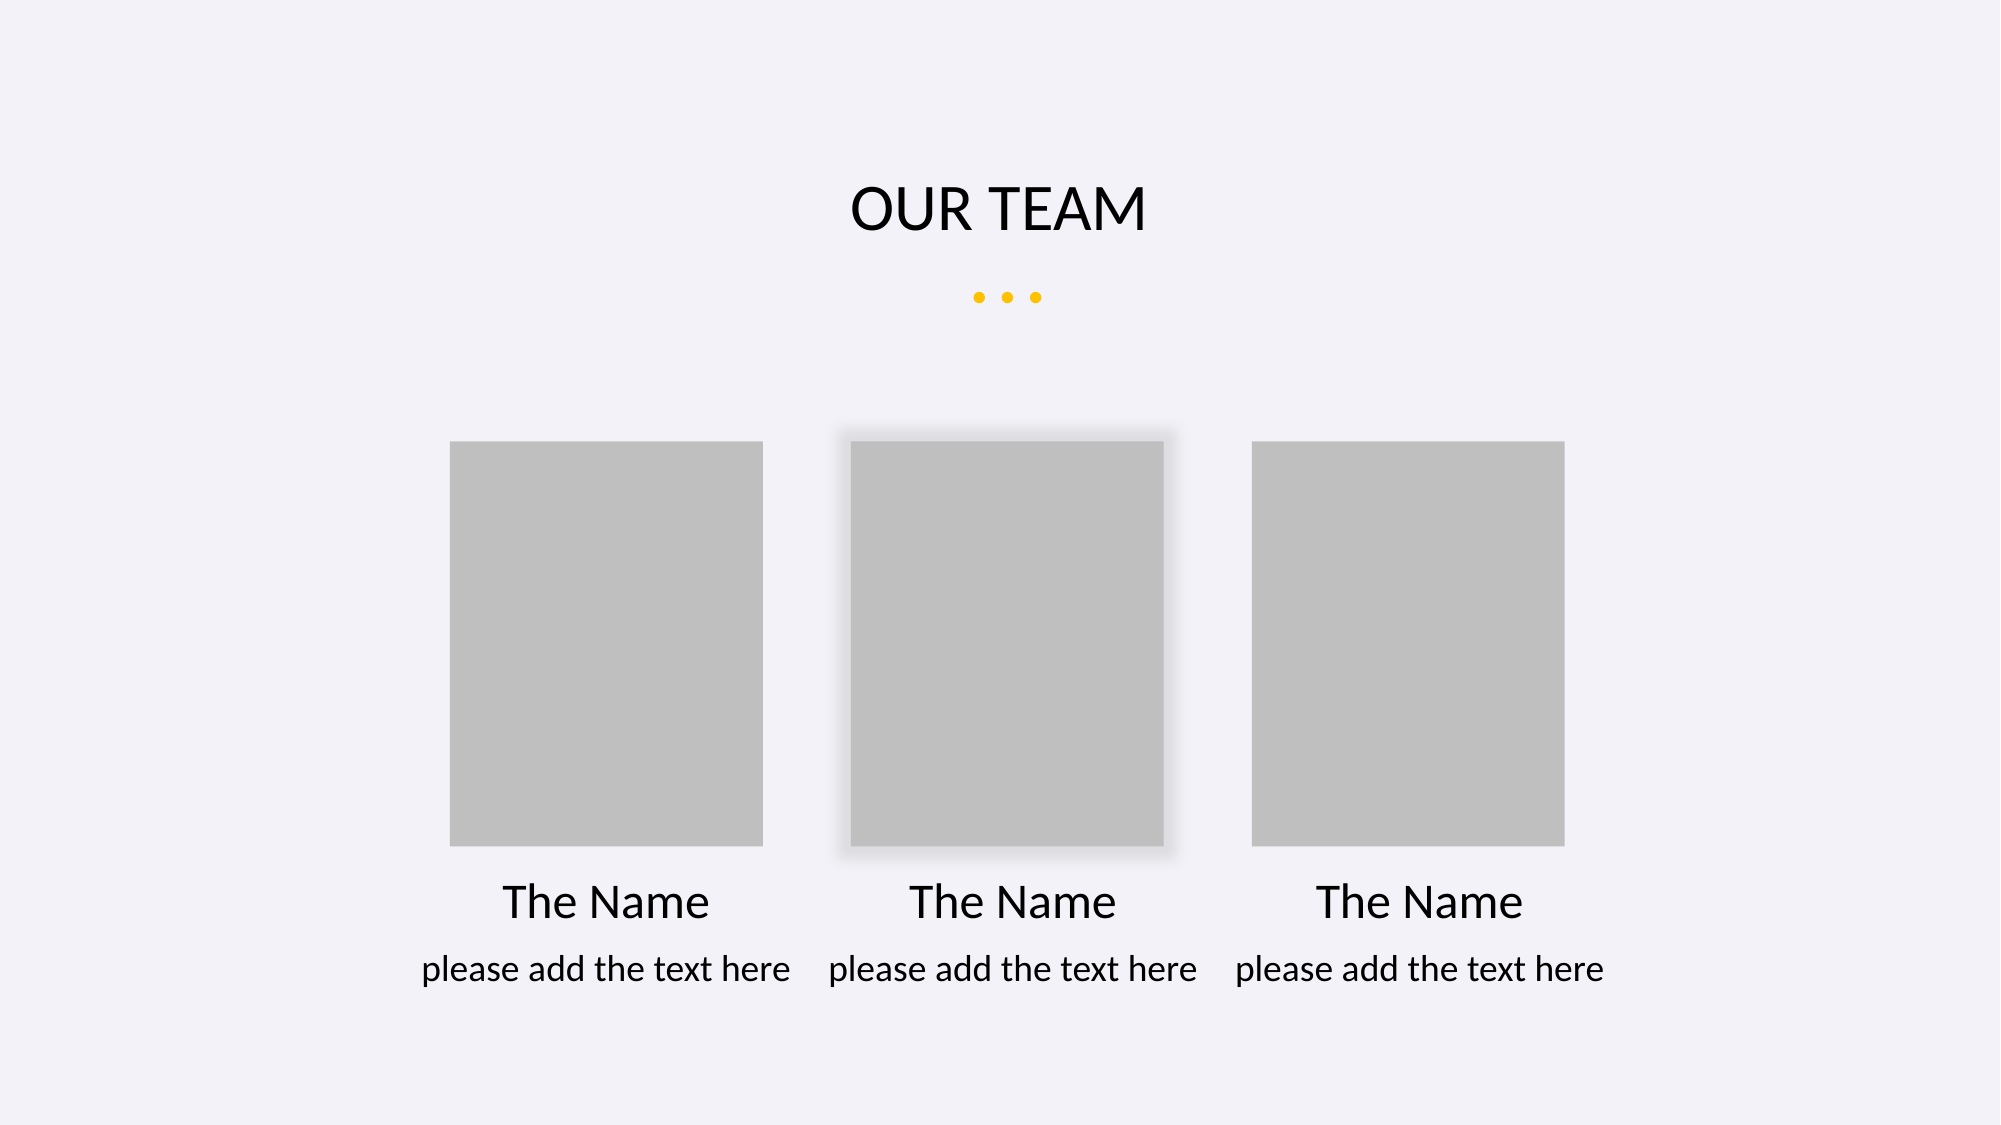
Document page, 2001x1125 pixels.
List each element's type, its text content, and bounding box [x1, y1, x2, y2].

text_box please add the text here [1209, 937, 1630, 997]
text_box please add the text here [396, 937, 803, 997]
text_box The Name [1290, 861, 1549, 937]
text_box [973, 291, 1042, 304]
text_box OUR TEAM [745, 156, 1254, 252]
text_box [850, 440, 1165, 847]
text_box [1251, 440, 1566, 847]
text_box please add the text here [803, 937, 1209, 997]
text_box The Name [884, 861, 1143, 937]
text_box The Name [477, 861, 736, 937]
text_box [449, 440, 764, 847]
